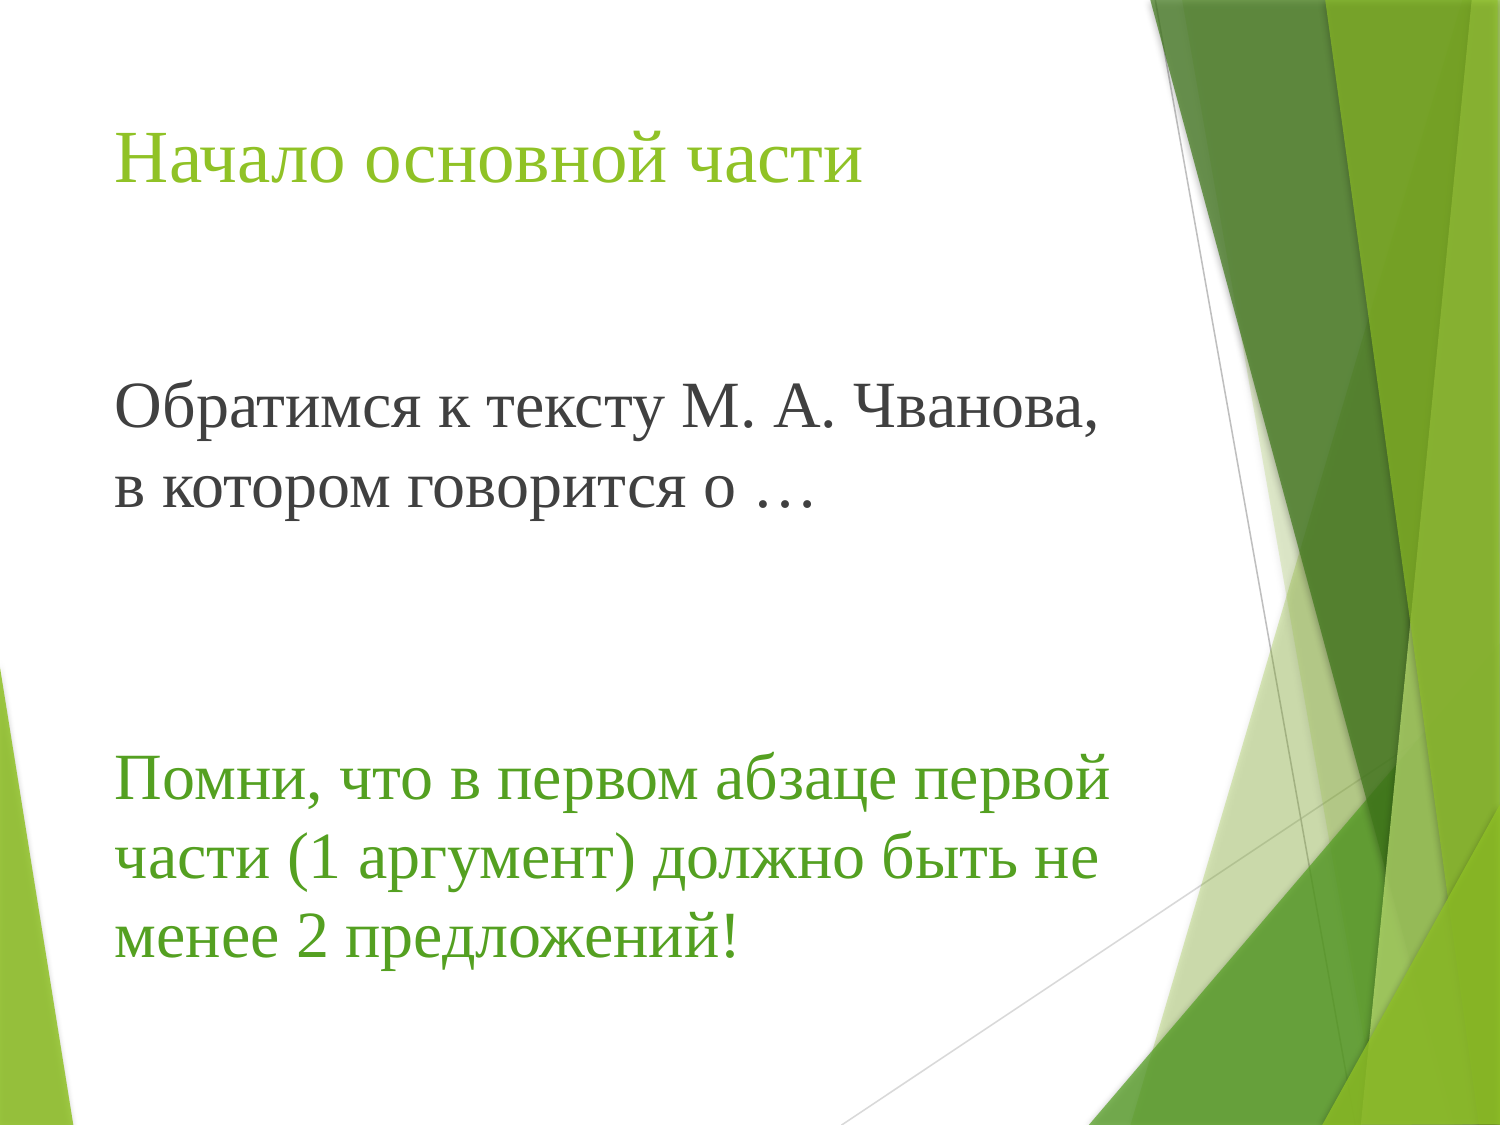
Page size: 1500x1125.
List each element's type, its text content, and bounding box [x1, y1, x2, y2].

list Обратимся к тексту М. А. Чванова, в котором говорится о … Помни, что в первом абзаце первой части (1 аргумент) должно быть не менее 2 предложений! [99, 354, 1142, 992]
title Начало основной части [99, 99, 1142, 317]
